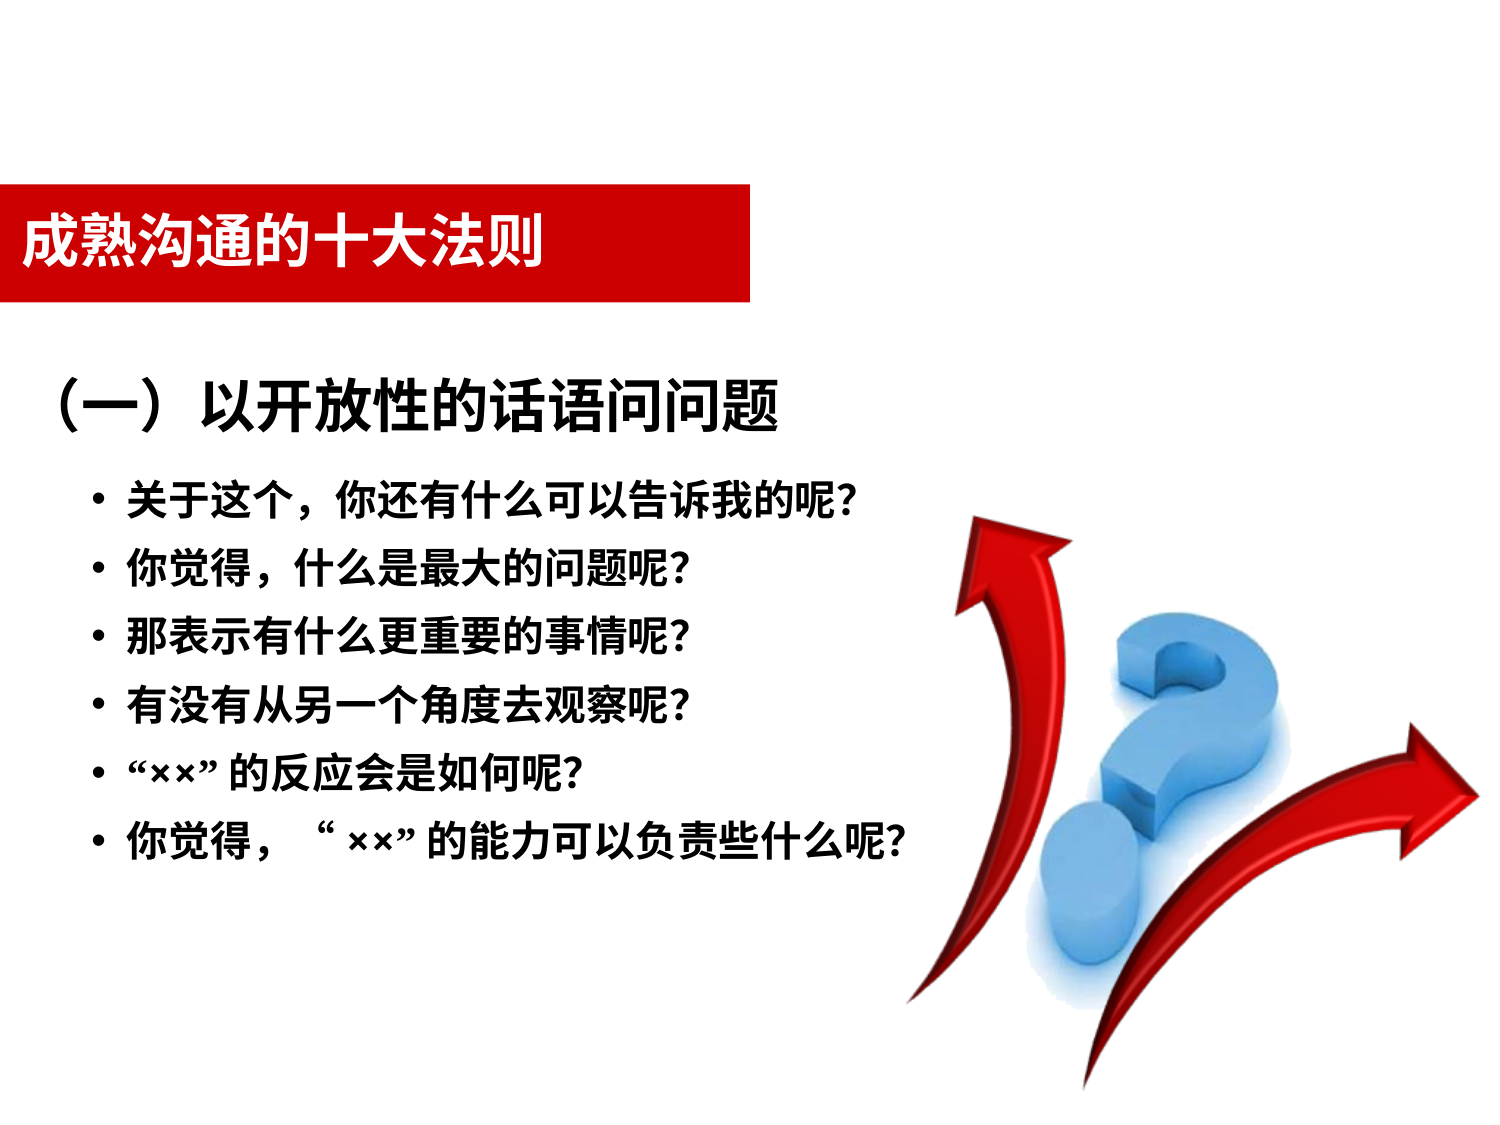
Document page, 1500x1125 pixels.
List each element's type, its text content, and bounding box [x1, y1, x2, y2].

text_box 关于这个，你还有什么可以告诉我的呢？ 你觉得，什么是最大的问题呢？ 那表示有什么更重要的事情呢？ 有没有从另一个角度去观察呢？ “××”的反应会是如何呢？ 你觉得，“××”的能力可以负责些什么呢？ [76, 456, 1010, 873]
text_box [903, 513, 1482, 1095]
text_box 成熟沟通的十大法则 [6, 196, 561, 282]
text_box [0, 184, 750, 303]
text_box （一）以开放性的话语问问题 [8, 347, 796, 447]
